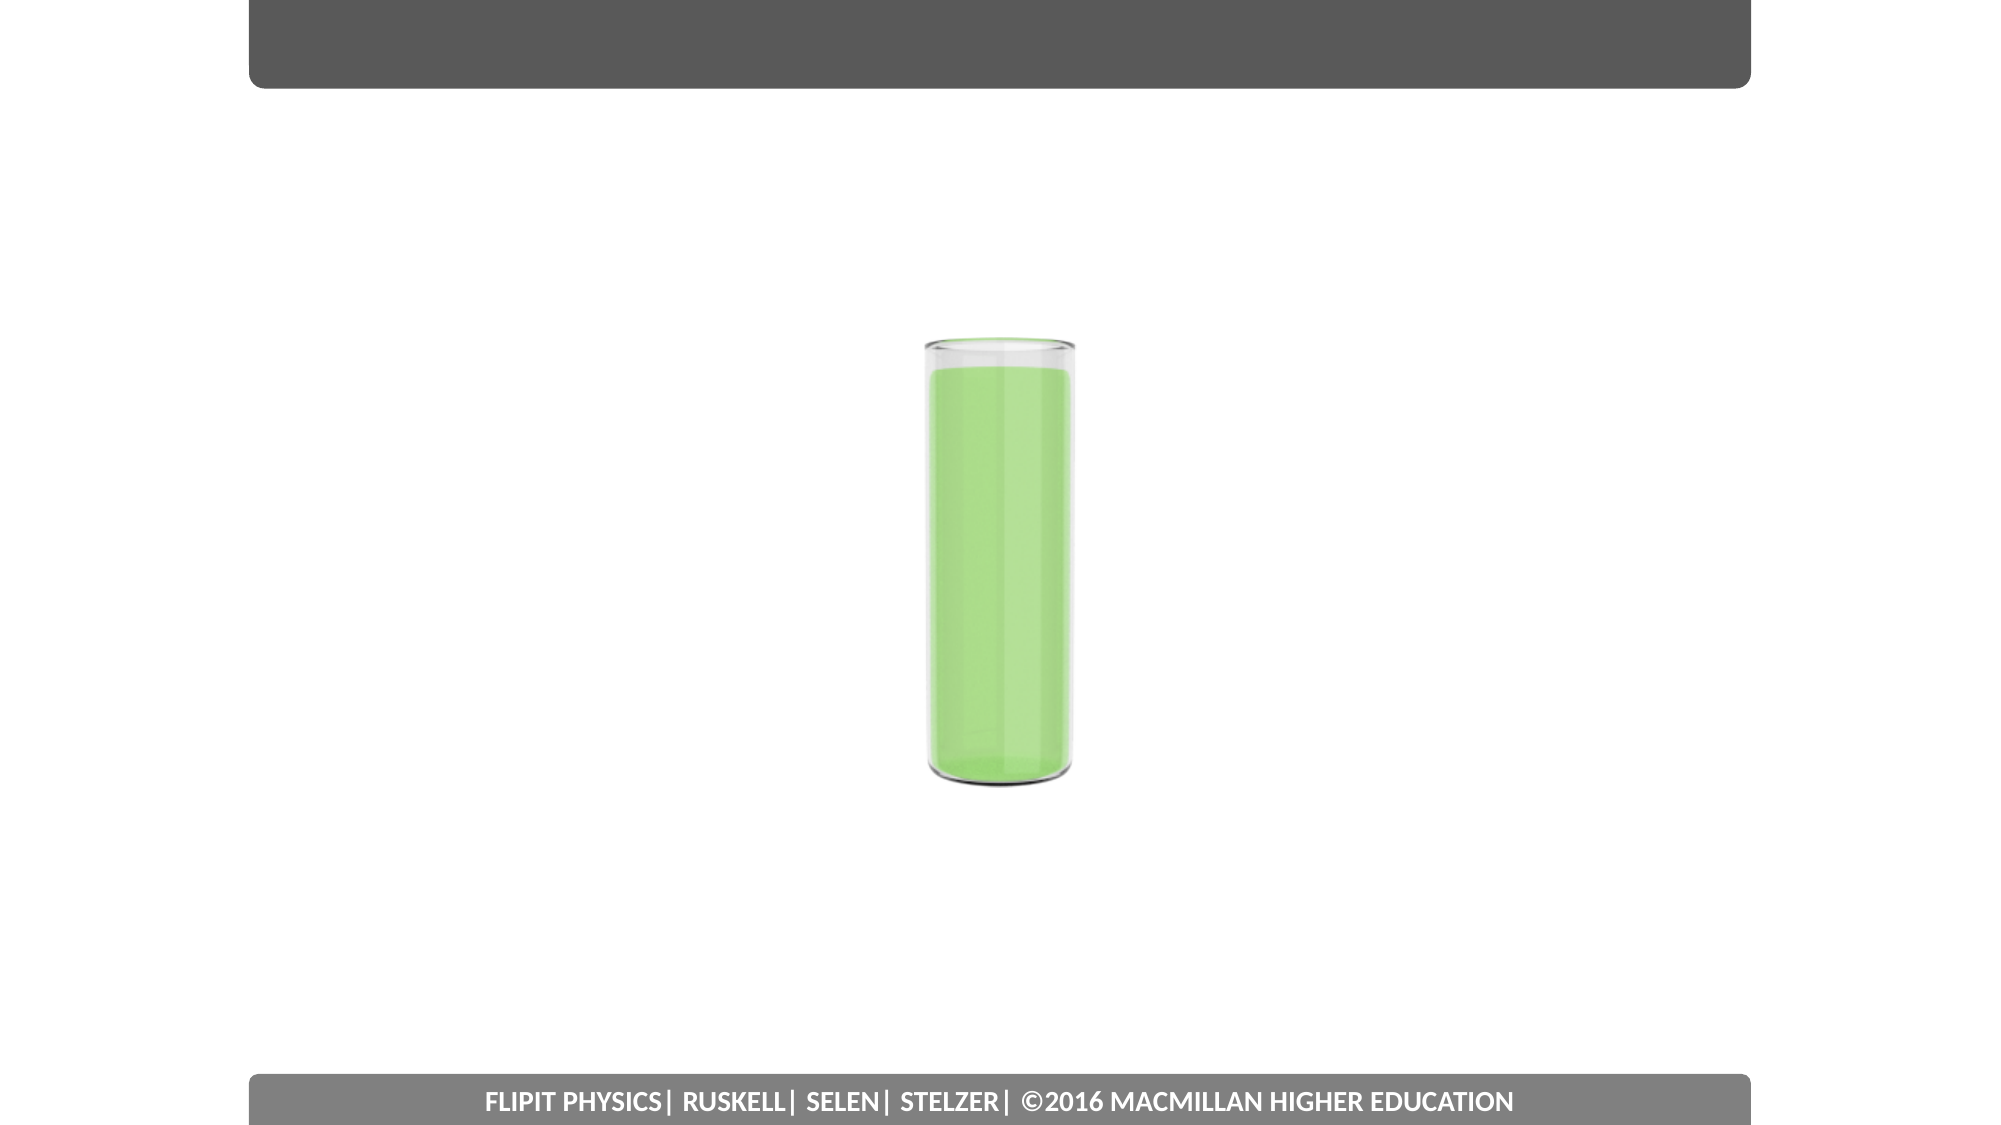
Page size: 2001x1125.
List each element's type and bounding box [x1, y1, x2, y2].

picture [923, 337, 1077, 788]
text_box [249, 1074, 1750, 1125]
text_box [248, 0, 1752, 89]
